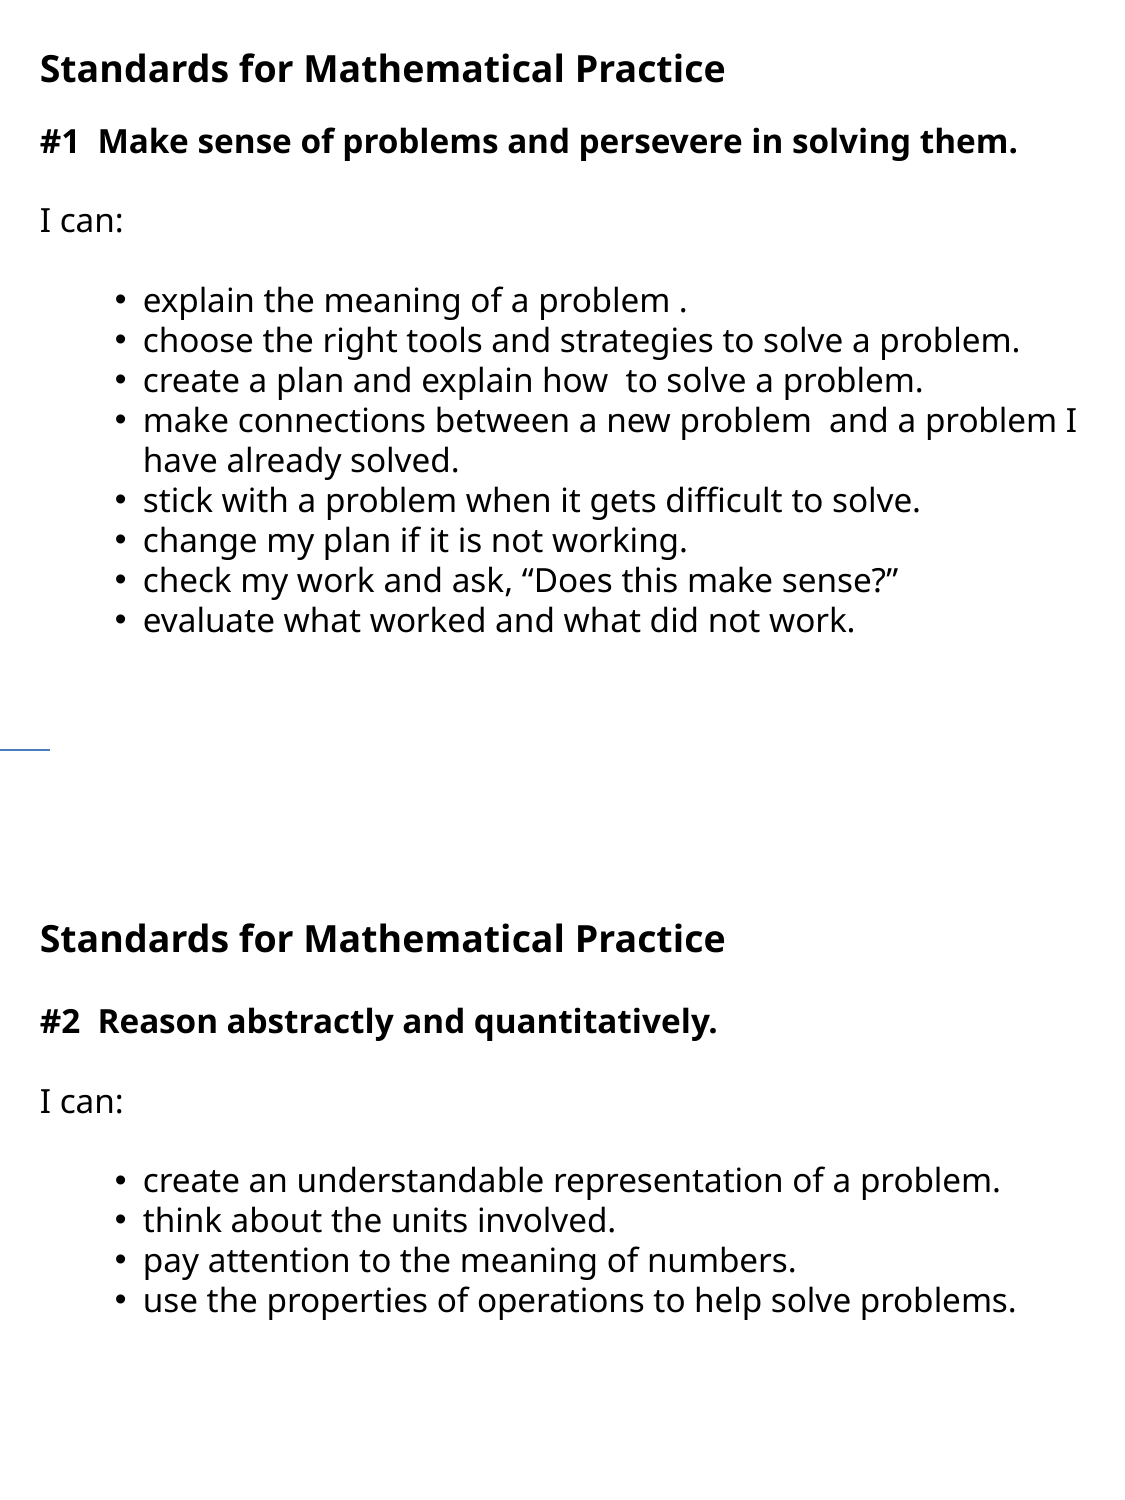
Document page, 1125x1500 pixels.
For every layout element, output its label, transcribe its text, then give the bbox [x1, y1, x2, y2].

text_box Standards for Mathematical Practice #1 Make sense of problems and persevere in solving them. I can: explain the meaning of a problem . choose the right tools and strategies to solve a problem. create a plan and explain how to solve a problem. make connections between a new problem and a problem I have already solved. stick with a problem when it gets difficult to solve. change my plan if it is not working. check my work and ask, “Does this make sense?” evaluate what worked and what did not work. [24, 37, 1100, 647]
text_box Standards for Mathematical Practice #2 Reason abstractly and quantitatively. I can: create an understandable representation of a problem. think about the units involved. pay attention to the meaning of numbers. use the properties of operations to help solve problems. [24, 907, 1100, 1327]
